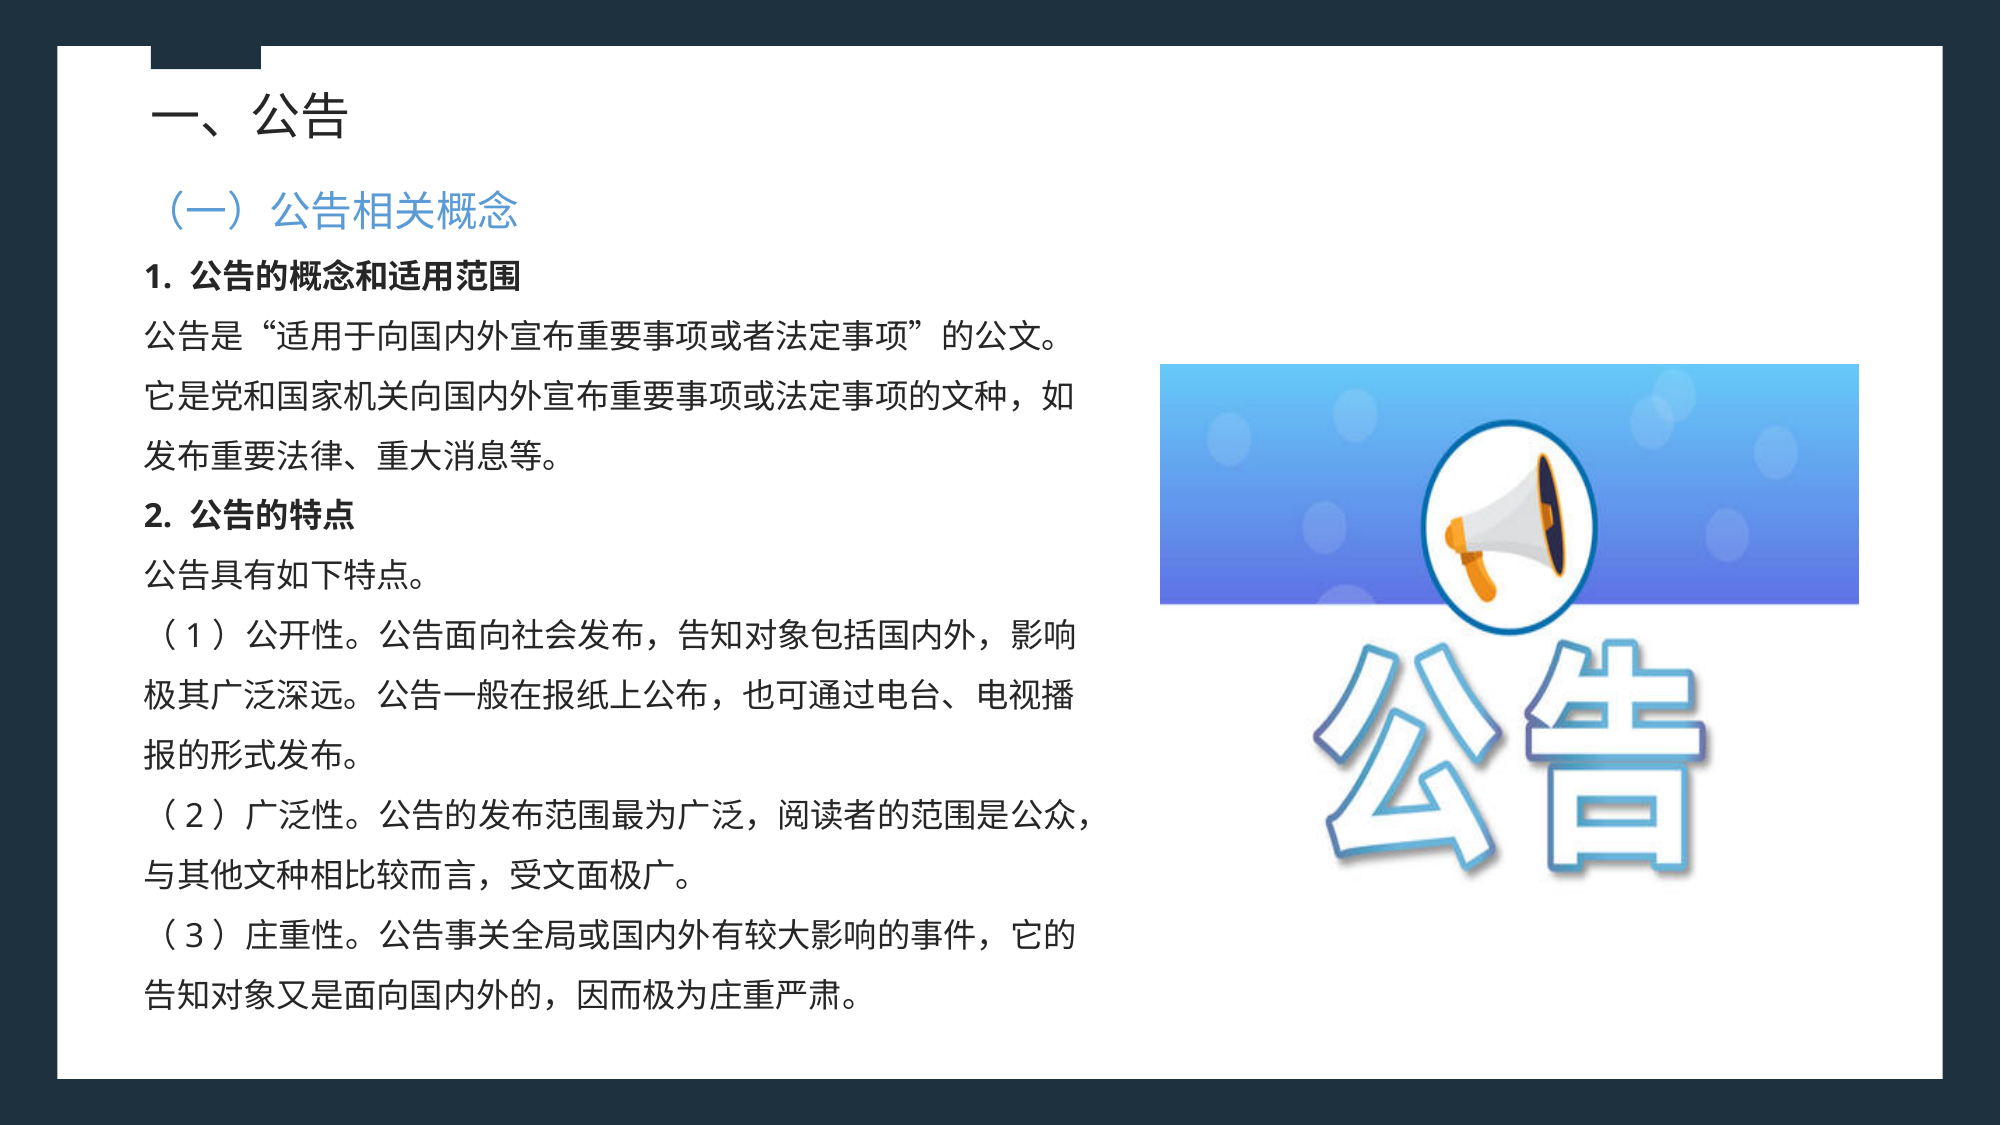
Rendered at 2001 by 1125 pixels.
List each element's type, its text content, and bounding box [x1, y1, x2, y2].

picture [1159, 363, 1859, 932]
text_box 一、公告 [150, 77, 622, 152]
text_box （一）公告相关概念 1. 公告的概念和适用范围 公告是“适用于向国内外宣布重要事项或者法定事项”的公文。它是党和国家机关向国内外宣布重要事项或法定事项的文种，如发布重要法律、重大消息等。 2. 公告的特点 公告具有如下特点。 （1）公开性。公告面向社会发布，告知对象包括国内外，影响极其广泛深远。公告一般在报纸上公布，也可通过电台、电视播报的形式发布。 （2）广泛性。公告的发布范围最为广泛，阅读者的范围是公众，与其他文种相比较而言，受文面极广。 （3）庄重性。公告事关全局或国内外有较大影响的事件，它的告知对象又是面向国内外的，因而极为庄重严肃。 [129, 152, 1114, 1021]
